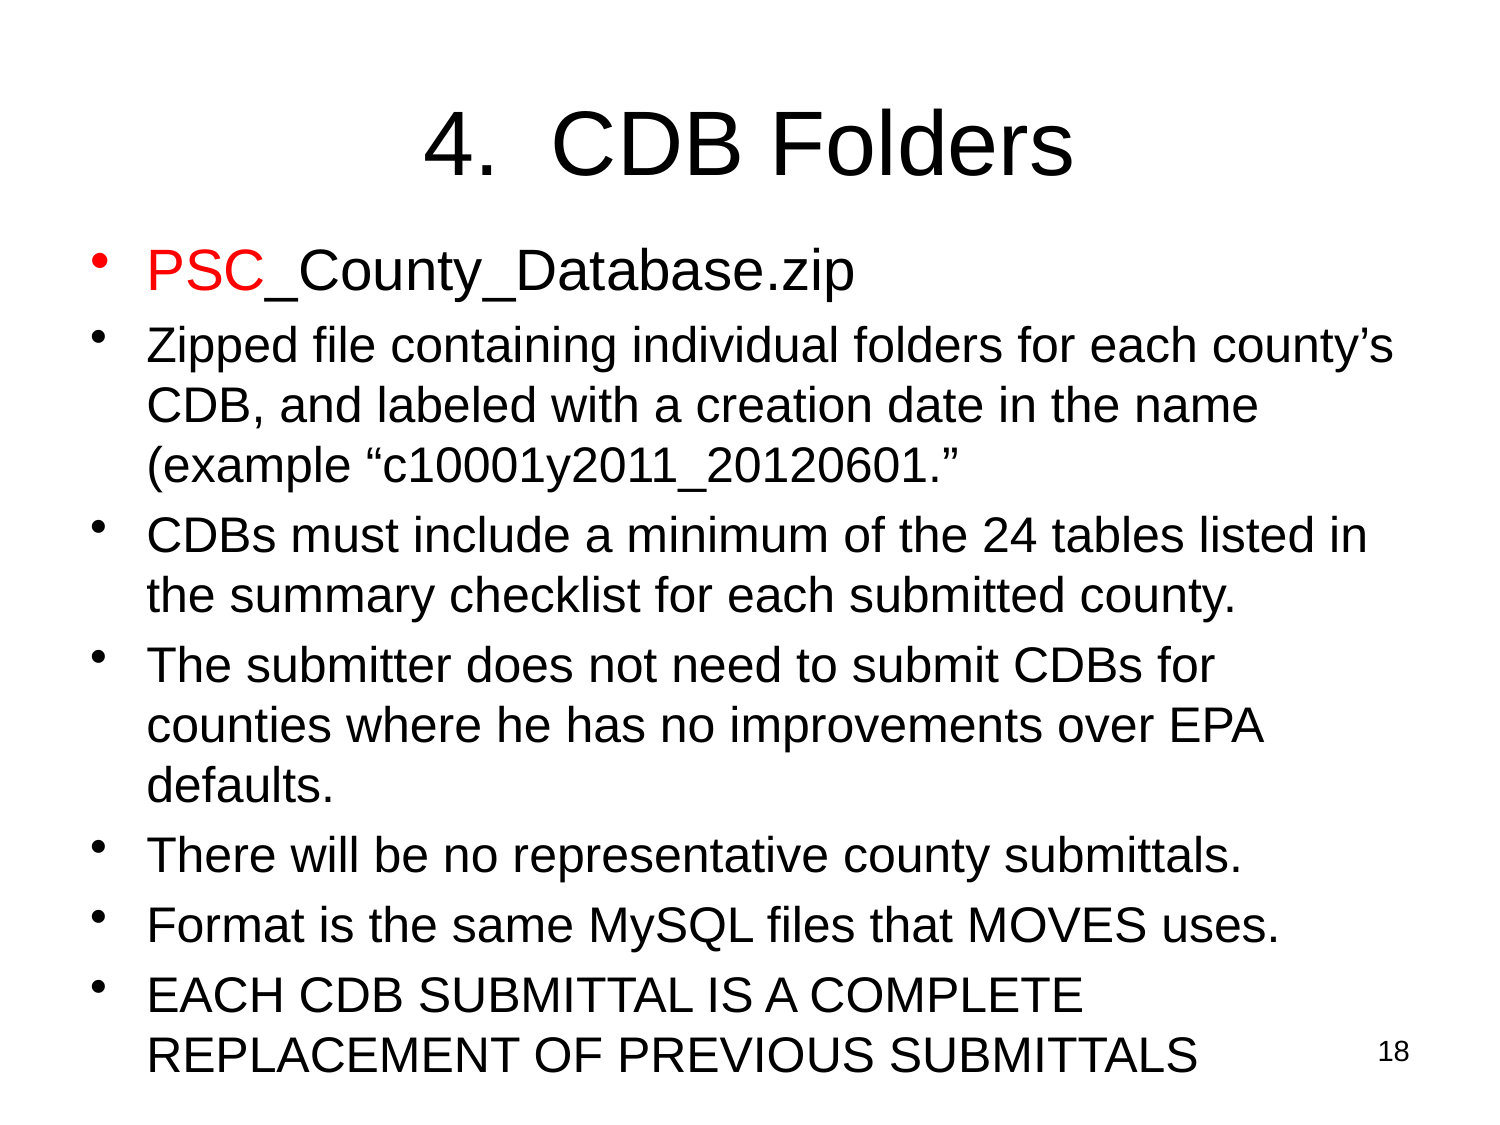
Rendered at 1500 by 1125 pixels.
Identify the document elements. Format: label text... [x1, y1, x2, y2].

title 4. CDB Folders [74, 44, 1426, 224]
slide_number 18 [1074, 1024, 1426, 1103]
list PSC_County_Database.zip Zipped file containing individual folders for each county’s CDB, and labeled with a creation date in the name (example “c10001y2011_20120601.” CDBs must include a minimum of the 24 tables listed in the summary checklist for each submitted county. The submitter does not need to submit CDBs for counties where he has no improvements over EPA defaults. There will be no representative county submittals. Format is the same MySQL files that MOVES uses. EACH CDB SUBMITTAL IS A COMPLETE REPLACEMENT OF PREVIOUS SUBMITTALS [74, 224, 1426, 1006]
